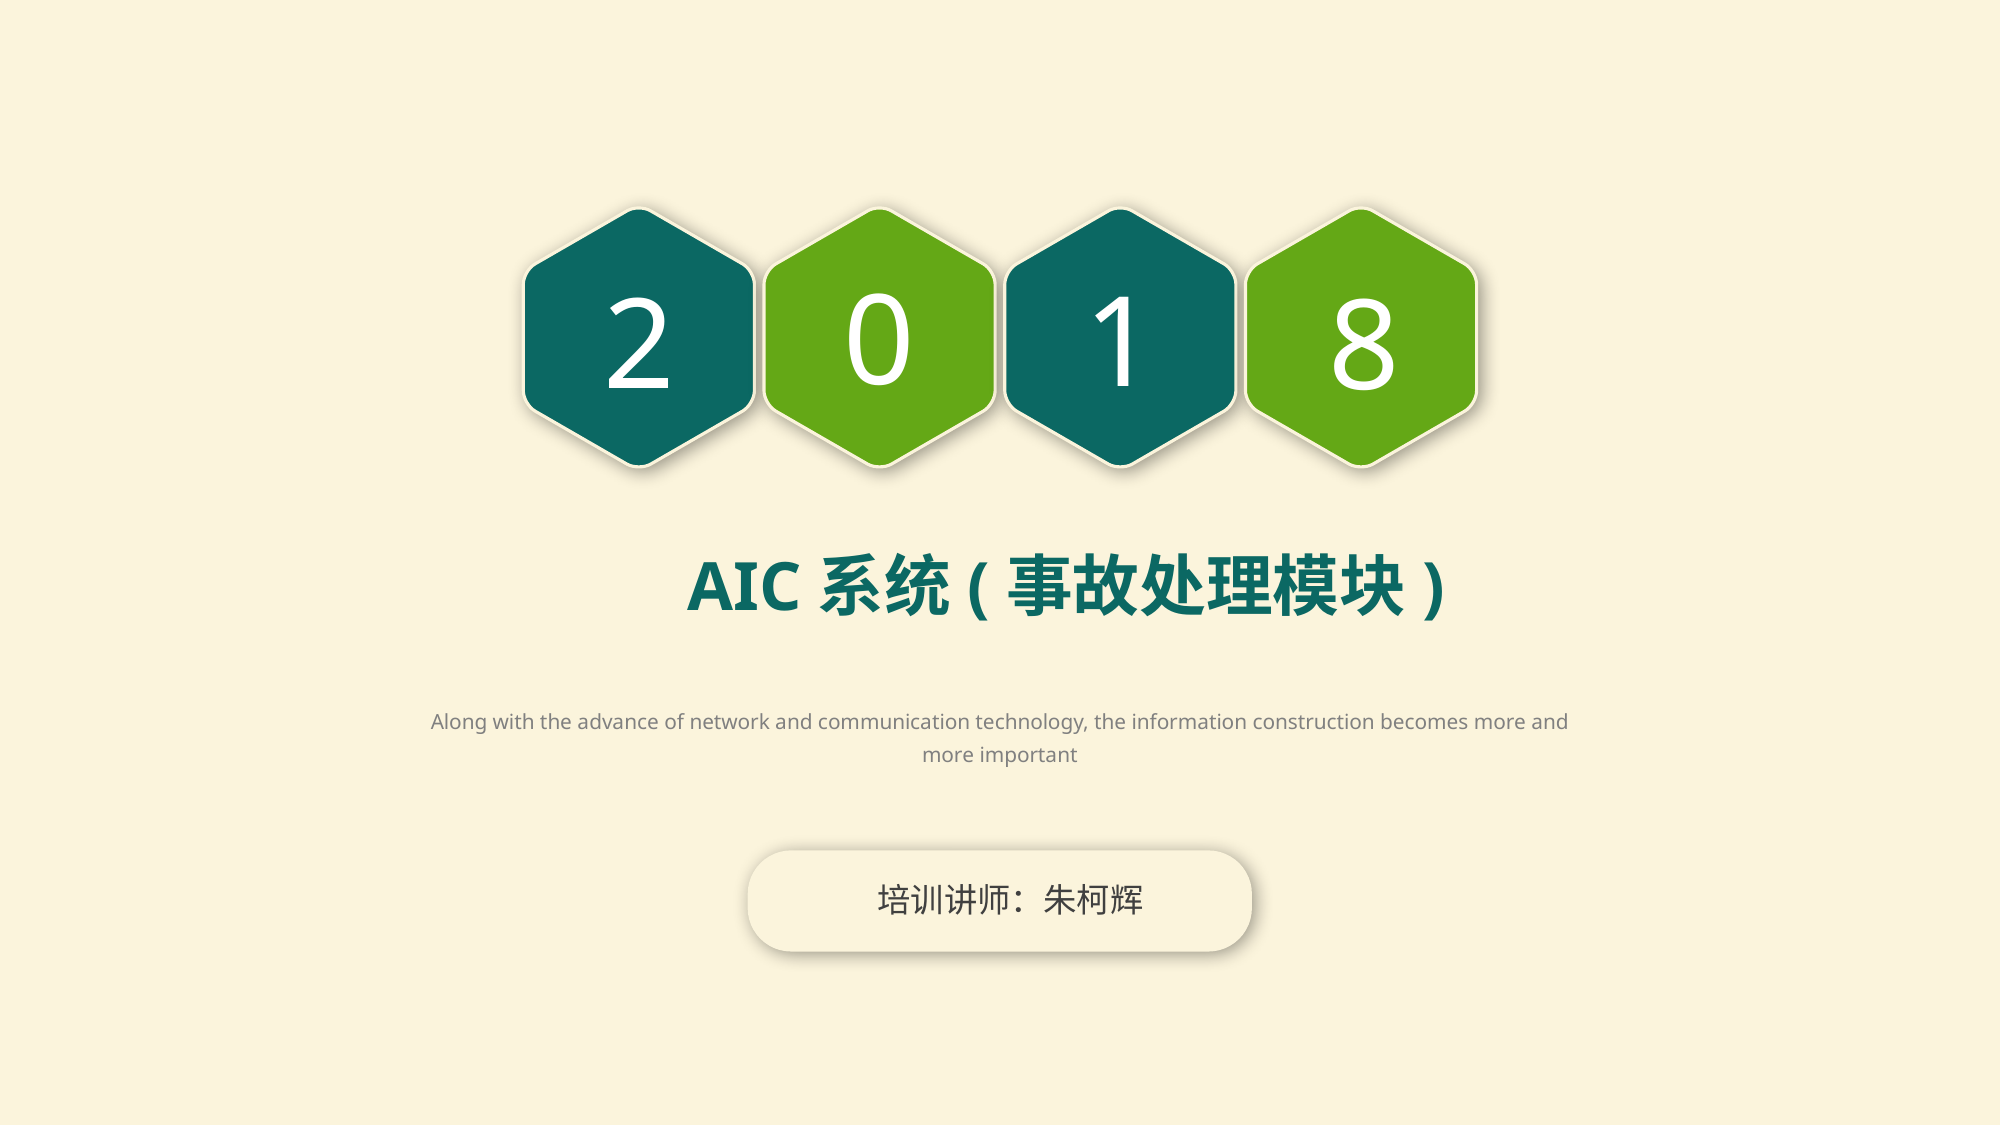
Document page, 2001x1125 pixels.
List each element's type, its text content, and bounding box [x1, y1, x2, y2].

text_box 0 [829, 251, 931, 417]
text_box 1 [1069, 254, 1171, 419]
text_box 培训讲师：朱柯辉 [833, 871, 1188, 928]
text_box AIC系统(事故处理模块) [672, 536, 1461, 632]
text_box 2 [588, 256, 690, 422]
text_box Along with the advance of network and communication technology, the information construction becomes more and more important [415, 694, 1584, 774]
text_box [1004, 207, 1236, 467]
text_box [747, 850, 1252, 952]
text_box [523, 207, 755, 467]
text_box [1245, 207, 1477, 467]
text_box 8 [1313, 257, 1415, 423]
text_box [763, 207, 996, 467]
